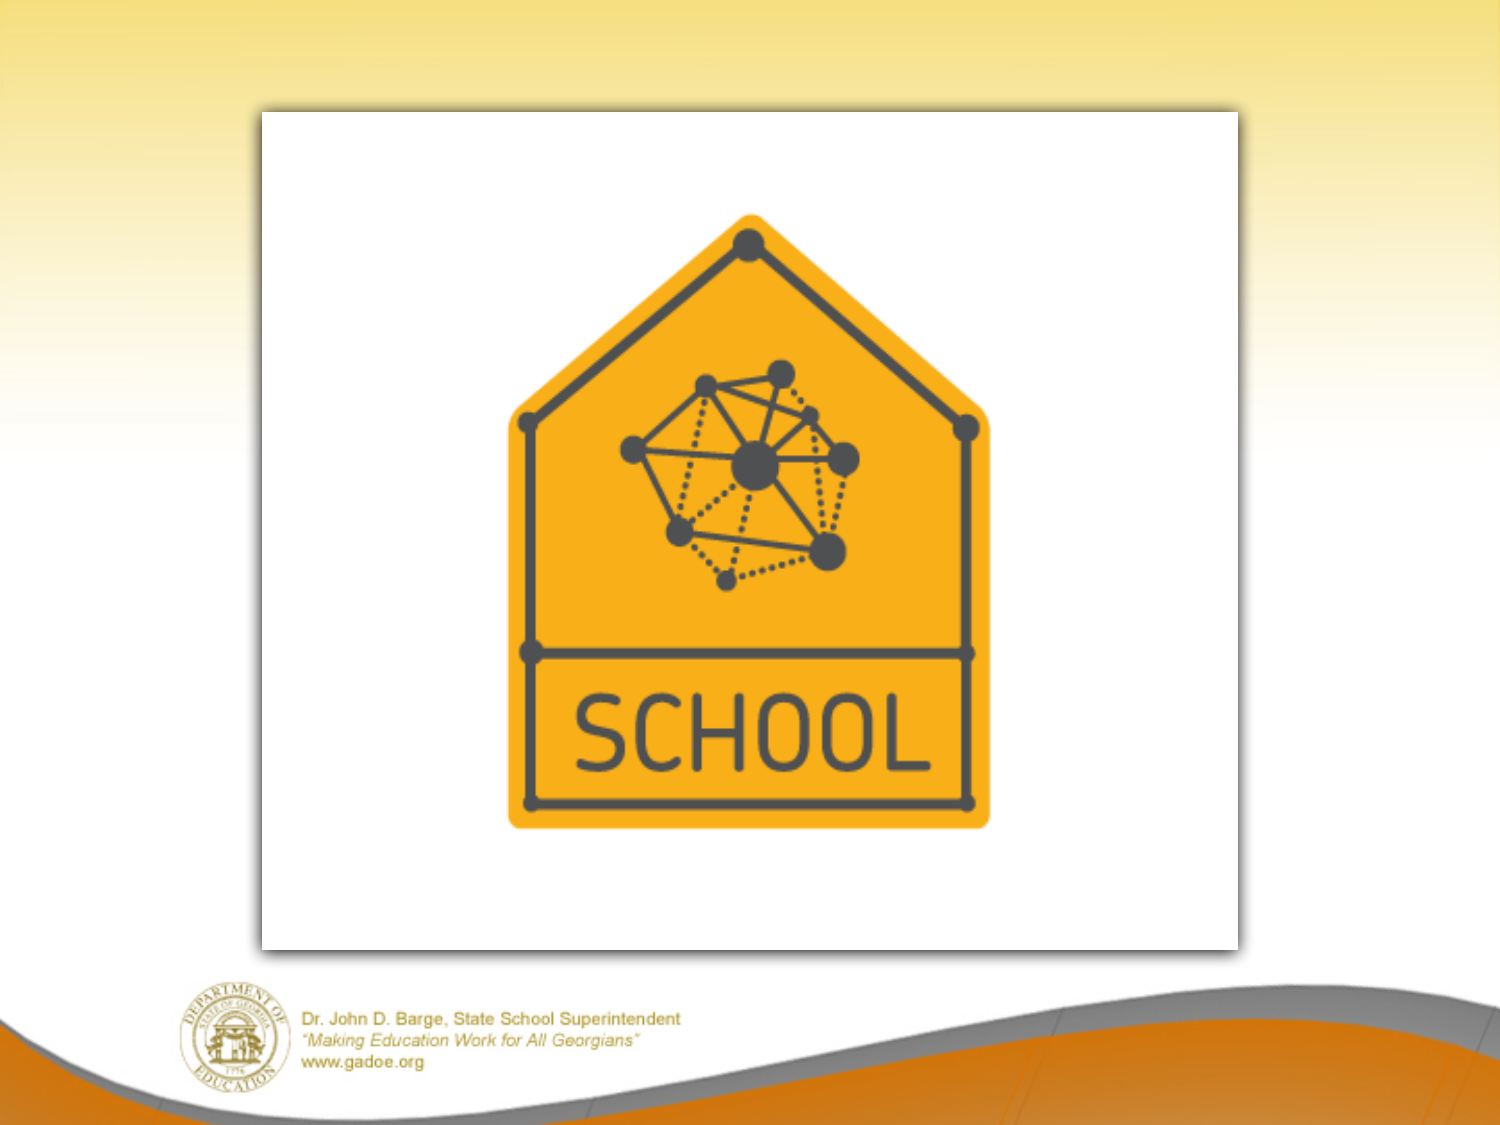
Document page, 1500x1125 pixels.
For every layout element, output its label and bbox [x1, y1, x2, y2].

list [262, 112, 1238, 951]
picture [0, 0, 1500, 1125]
